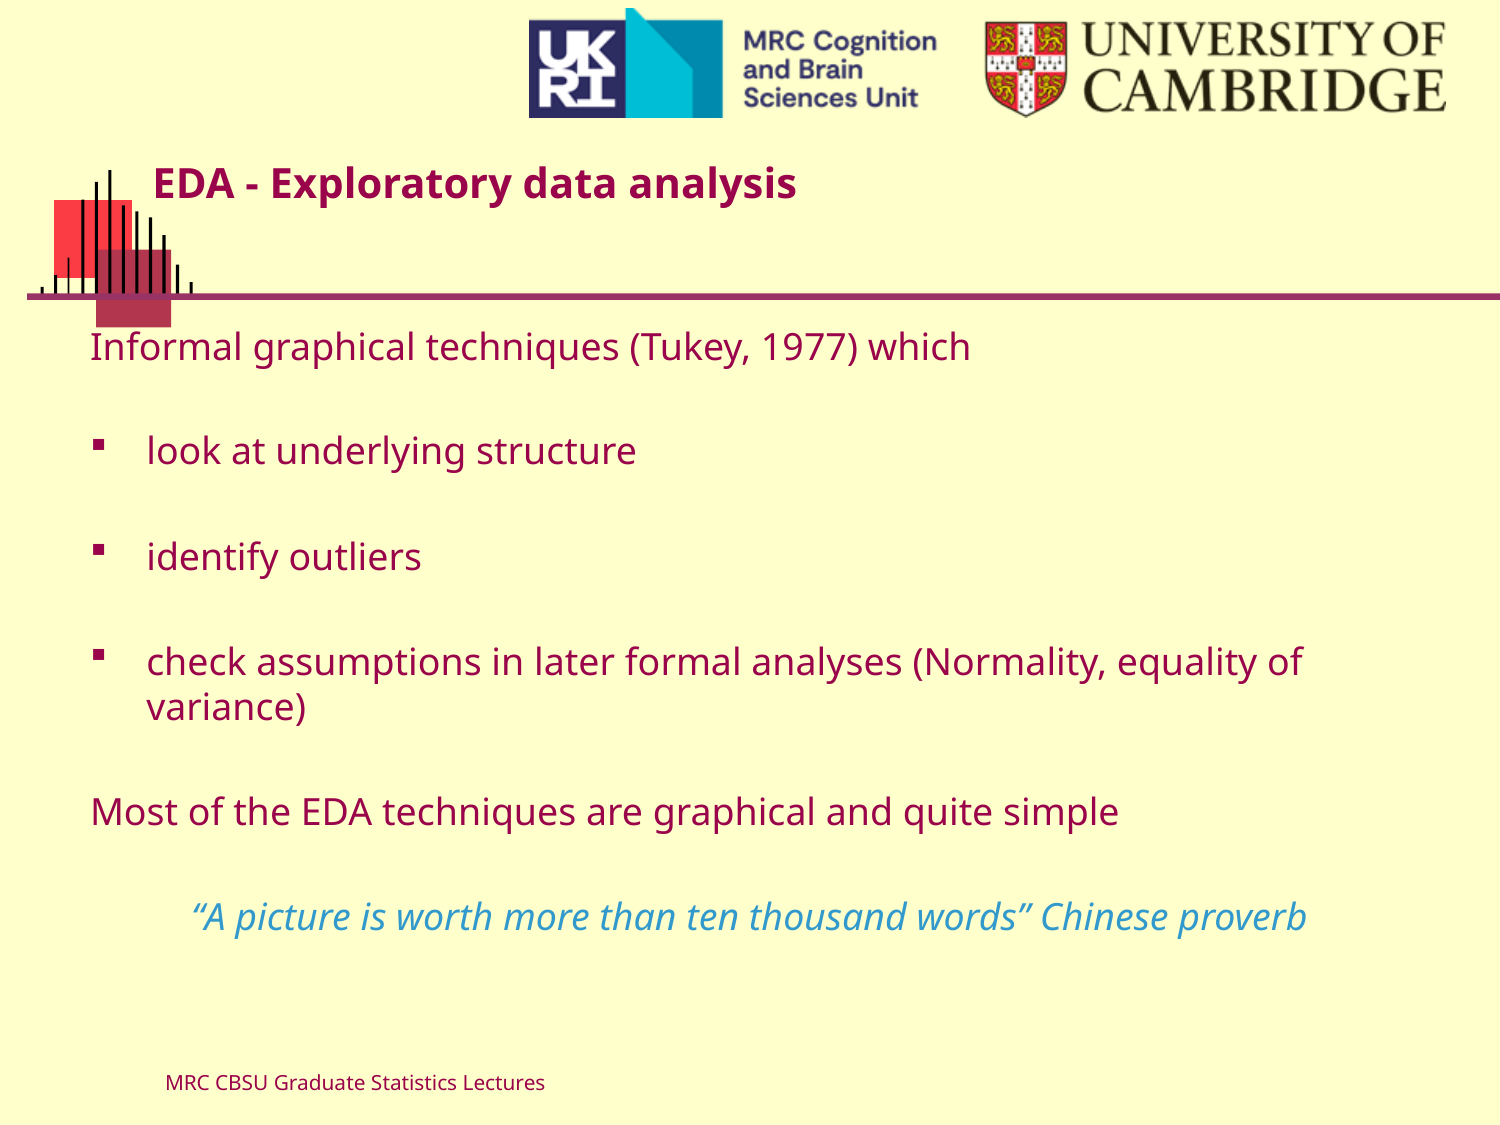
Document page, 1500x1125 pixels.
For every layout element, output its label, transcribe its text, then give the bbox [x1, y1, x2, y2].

picture [529, 8, 1446, 118]
footer MRC CBSU Graduate Statistics Lectures [149, 1062, 988, 1101]
title EDA - Exploratory data analysis [137, 137, 988, 233]
list Informal graphical techniques (Tukey, 1977) which look at underlying structure identify outliers check assumptions in later formal analyses (Normality, equality of variance) Most of the EDA techniques are graphical and quite simple “A picture is worth more than ten thousand words” Chinese proverb [75, 262, 1425, 1038]
